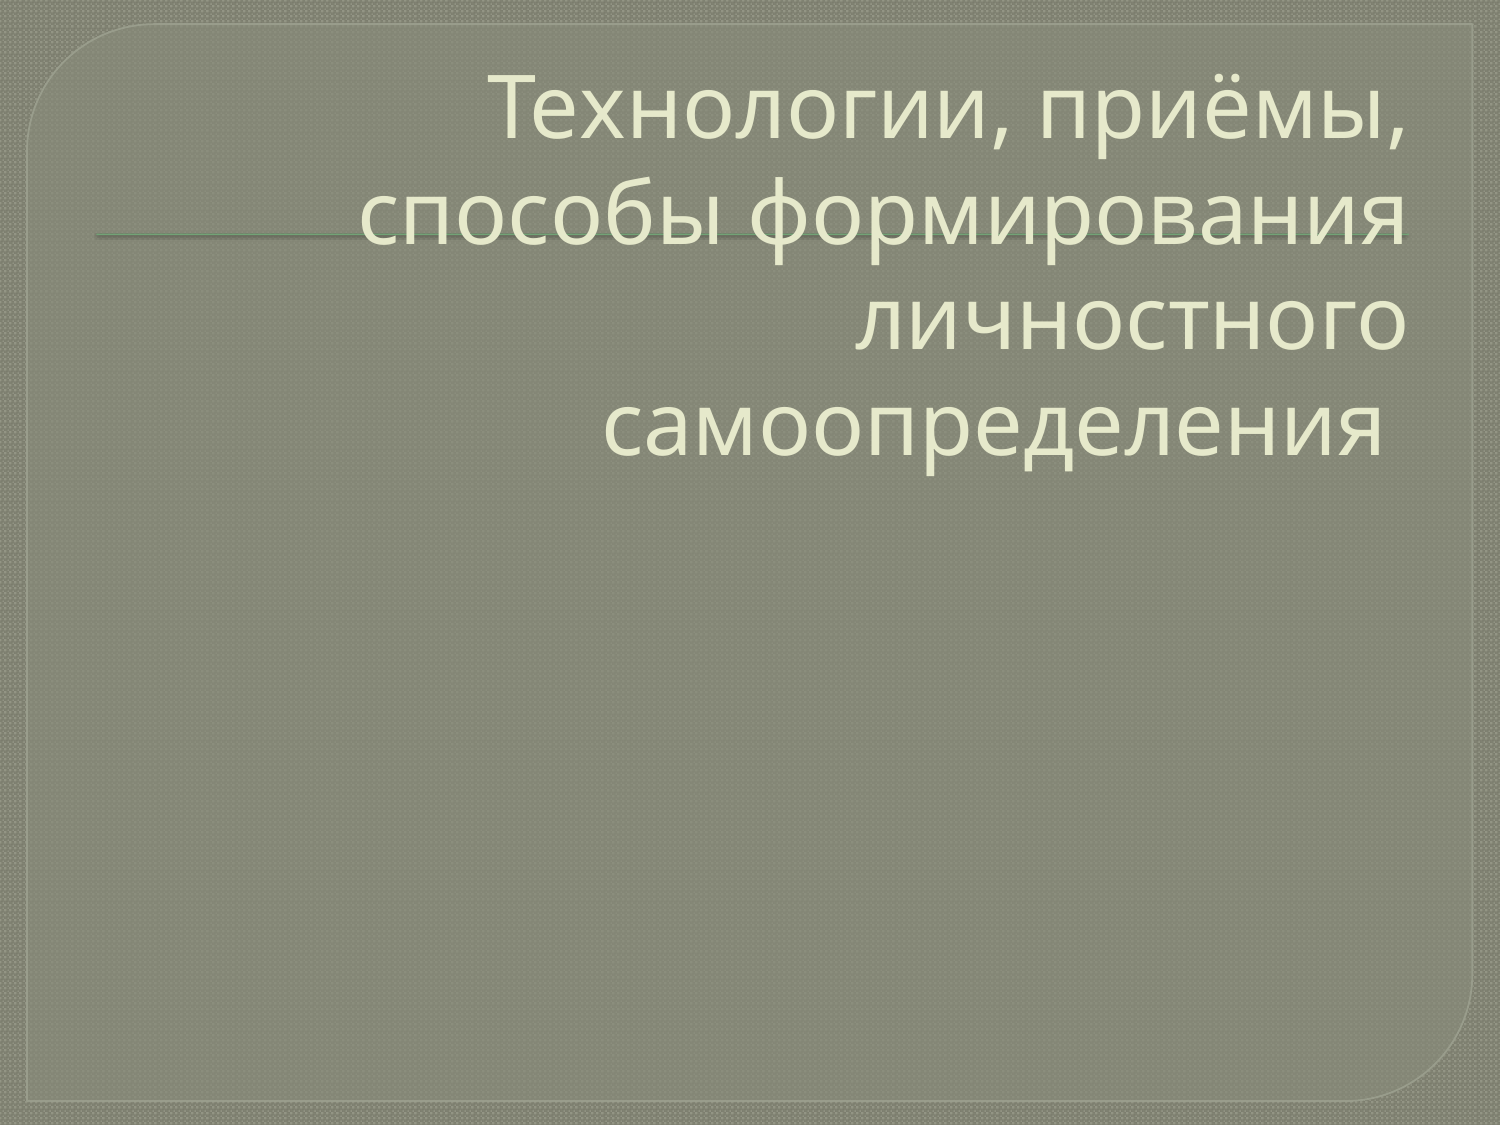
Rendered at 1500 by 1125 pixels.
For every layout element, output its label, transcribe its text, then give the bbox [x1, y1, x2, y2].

title Технологии, приёмы, способы формирования личностного самоопределения [75, 41, 1425, 481]
